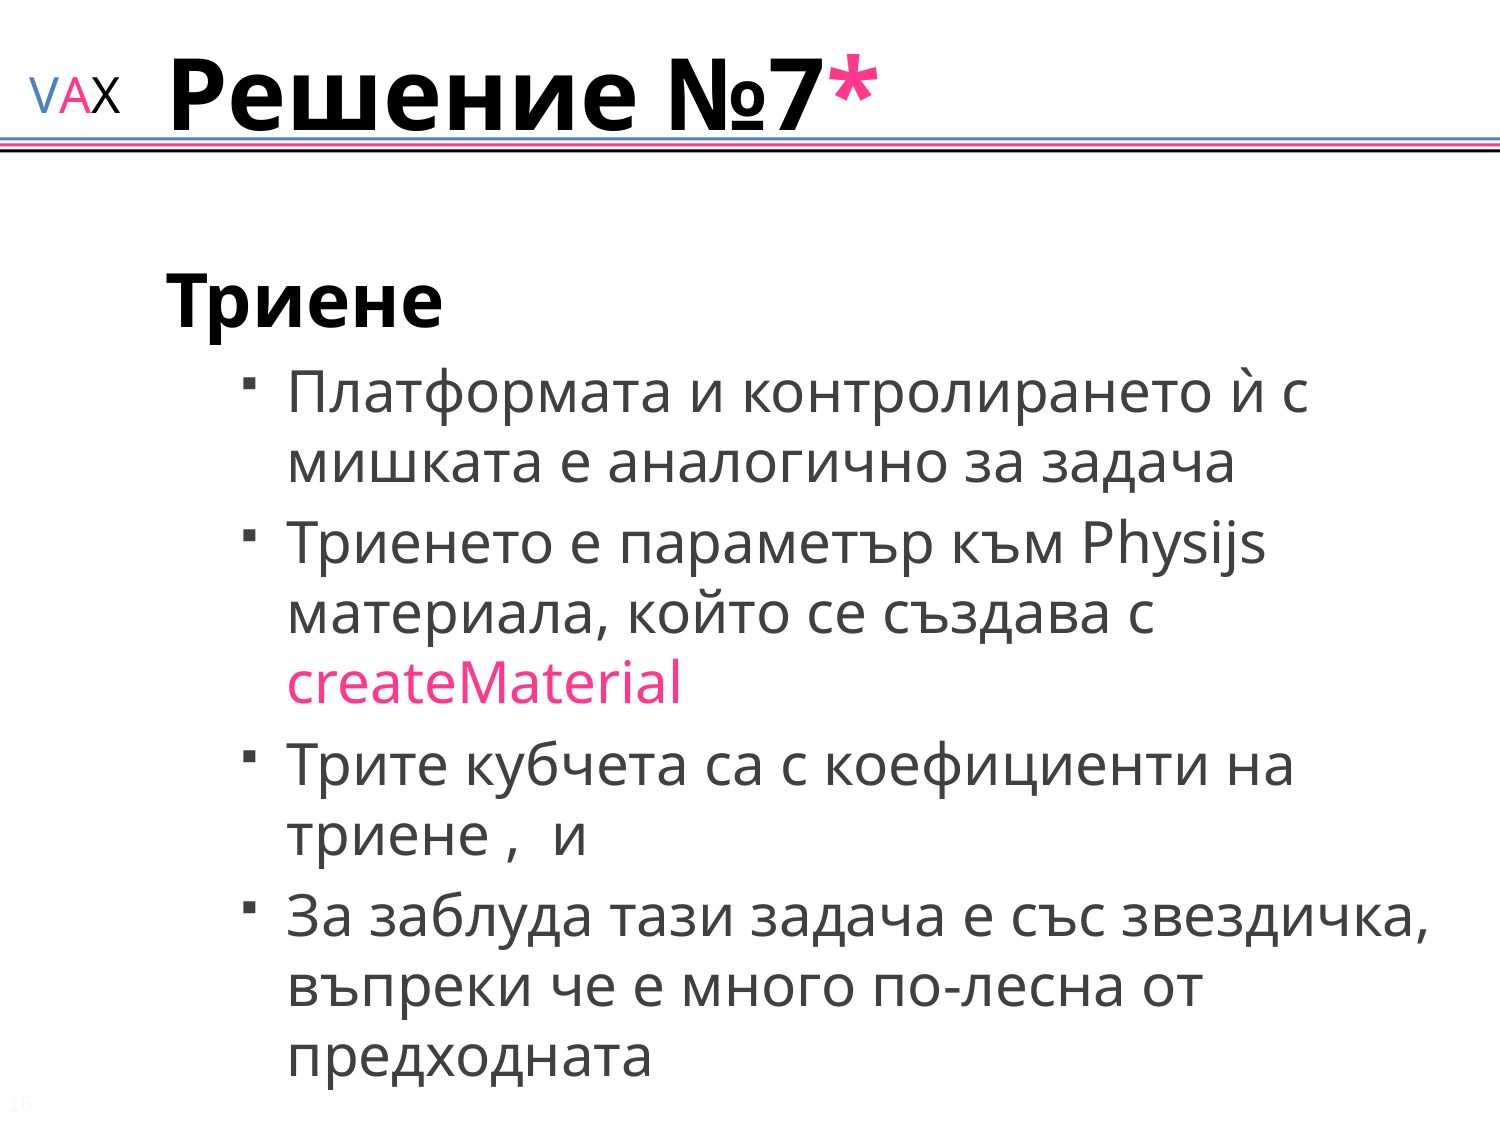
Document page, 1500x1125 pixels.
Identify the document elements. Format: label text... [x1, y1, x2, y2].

title Решение №7* [0, 37, 1500, 144]
